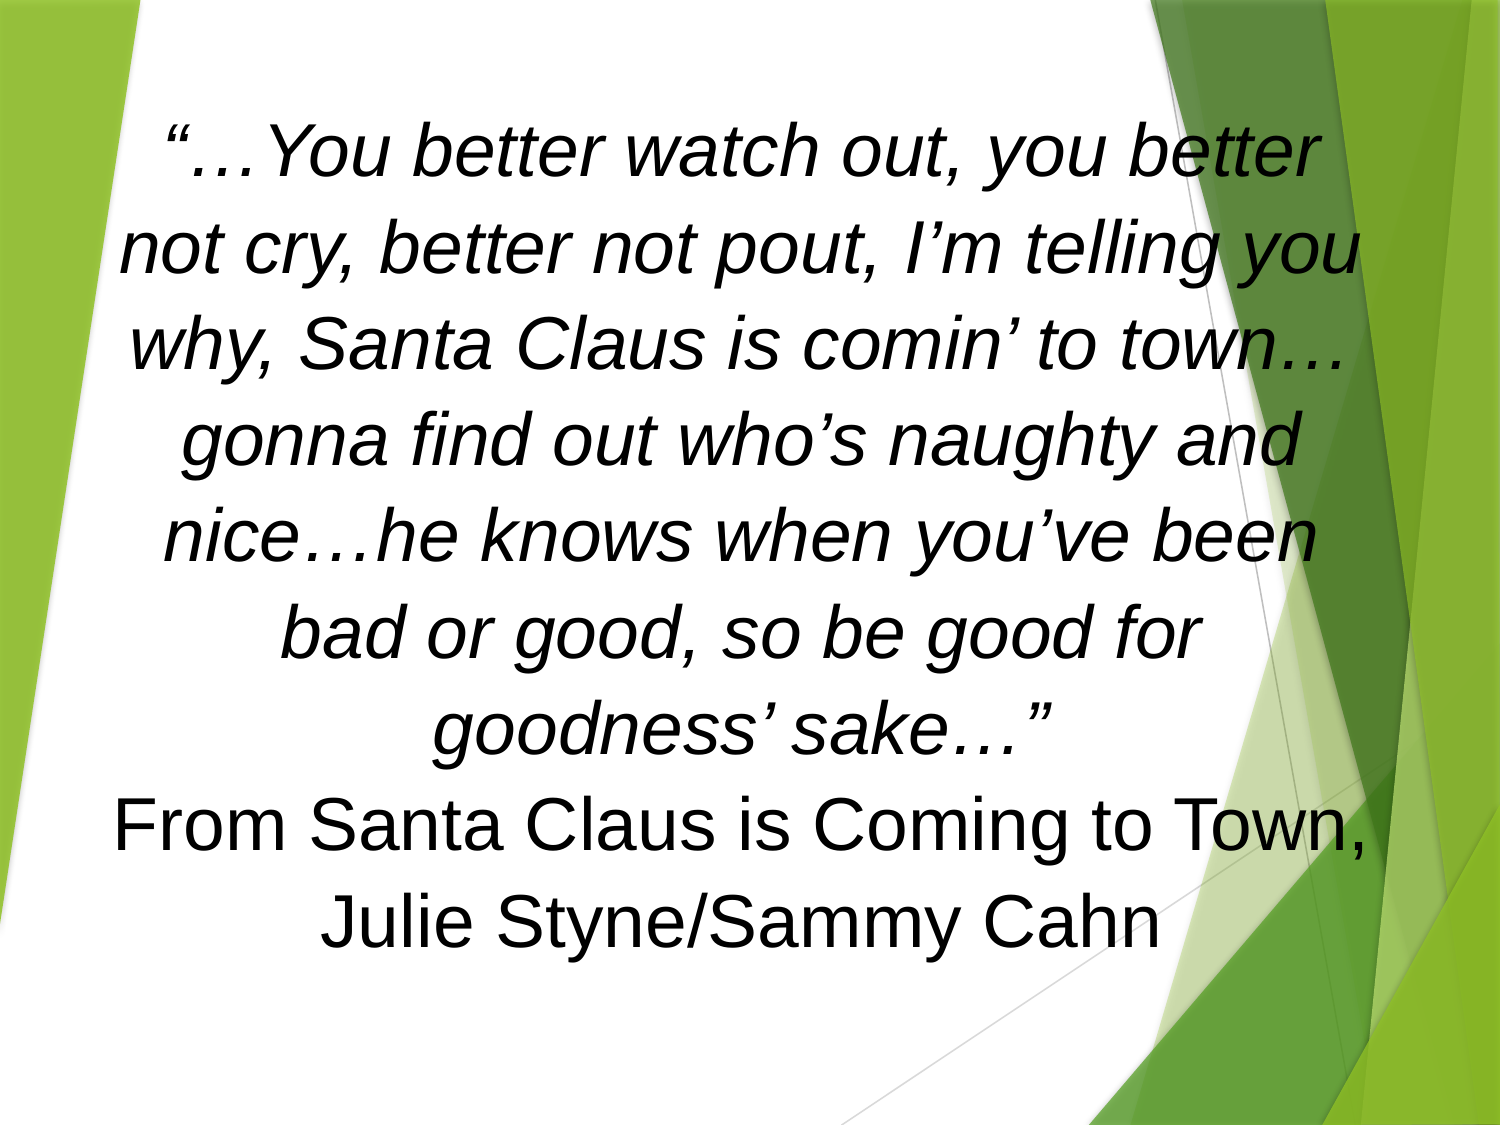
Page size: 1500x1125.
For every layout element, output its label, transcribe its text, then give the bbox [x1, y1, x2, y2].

text_box “…You better watch out, you better not cry, better not pout, I’m telling you why, Santa Claus is comin’ to town…gonna find out who’s naughty and nice…he knows when you’ve been bad or good, so be good for goodness’ sake…” From Santa Claus is Coming to Town, Julie Styne/Sammy Cahn [95, 88, 1388, 970]
